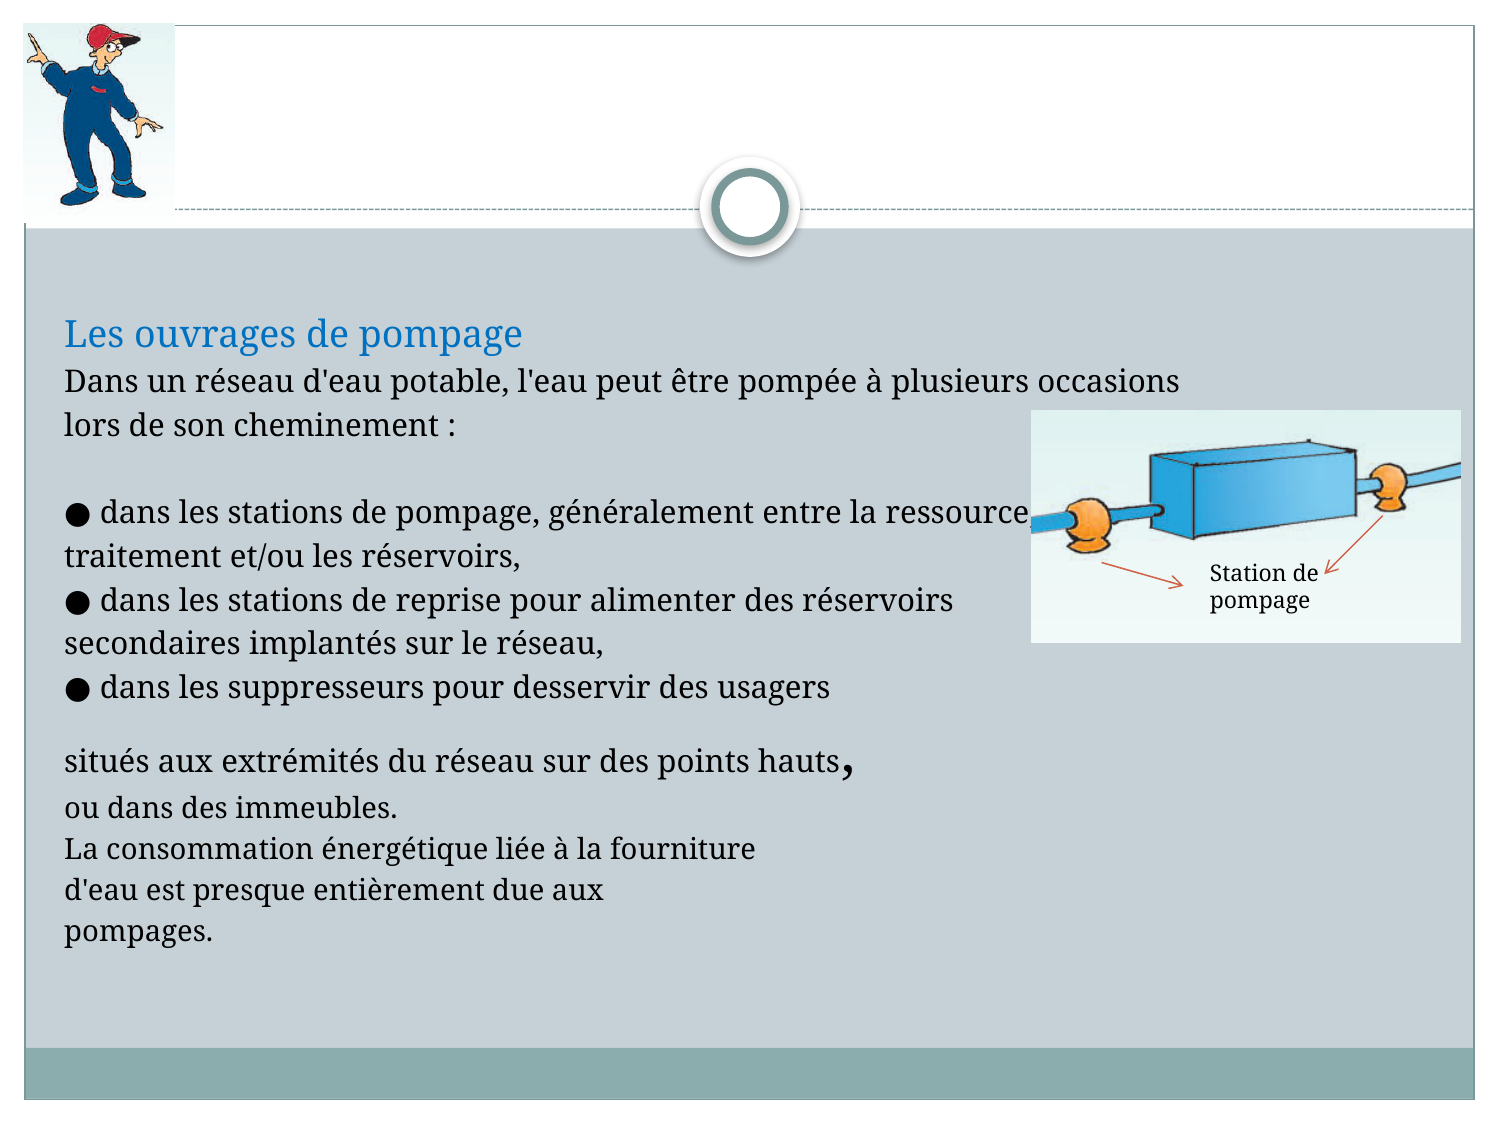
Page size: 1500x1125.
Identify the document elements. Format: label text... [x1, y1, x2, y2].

picture [23, 23, 175, 223]
picture [1031, 409, 1461, 644]
list Les ouvrages de pompage Dans un réseau d'eau potable, l'eau peut être pompée à plusieurs occasions lors de son cheminement : ● dans les stations de pompage, généralement entre la ressource, le traitement et/ou les réservoirs, ● dans les stations de reprise pour alimenter des réservoirs secondaires implantés sur le réseau, ● dans les suppresseurs pour desservir des usagers situés aux extrémités du réseau sur des points hauts, ou dans des immeubles. La consommation énergétique liée à la fourniture d'eau est presque entièrement due aux pompages. [49, 250, 1445, 1001]
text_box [1323, 515, 1383, 575]
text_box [1101, 562, 1184, 587]
